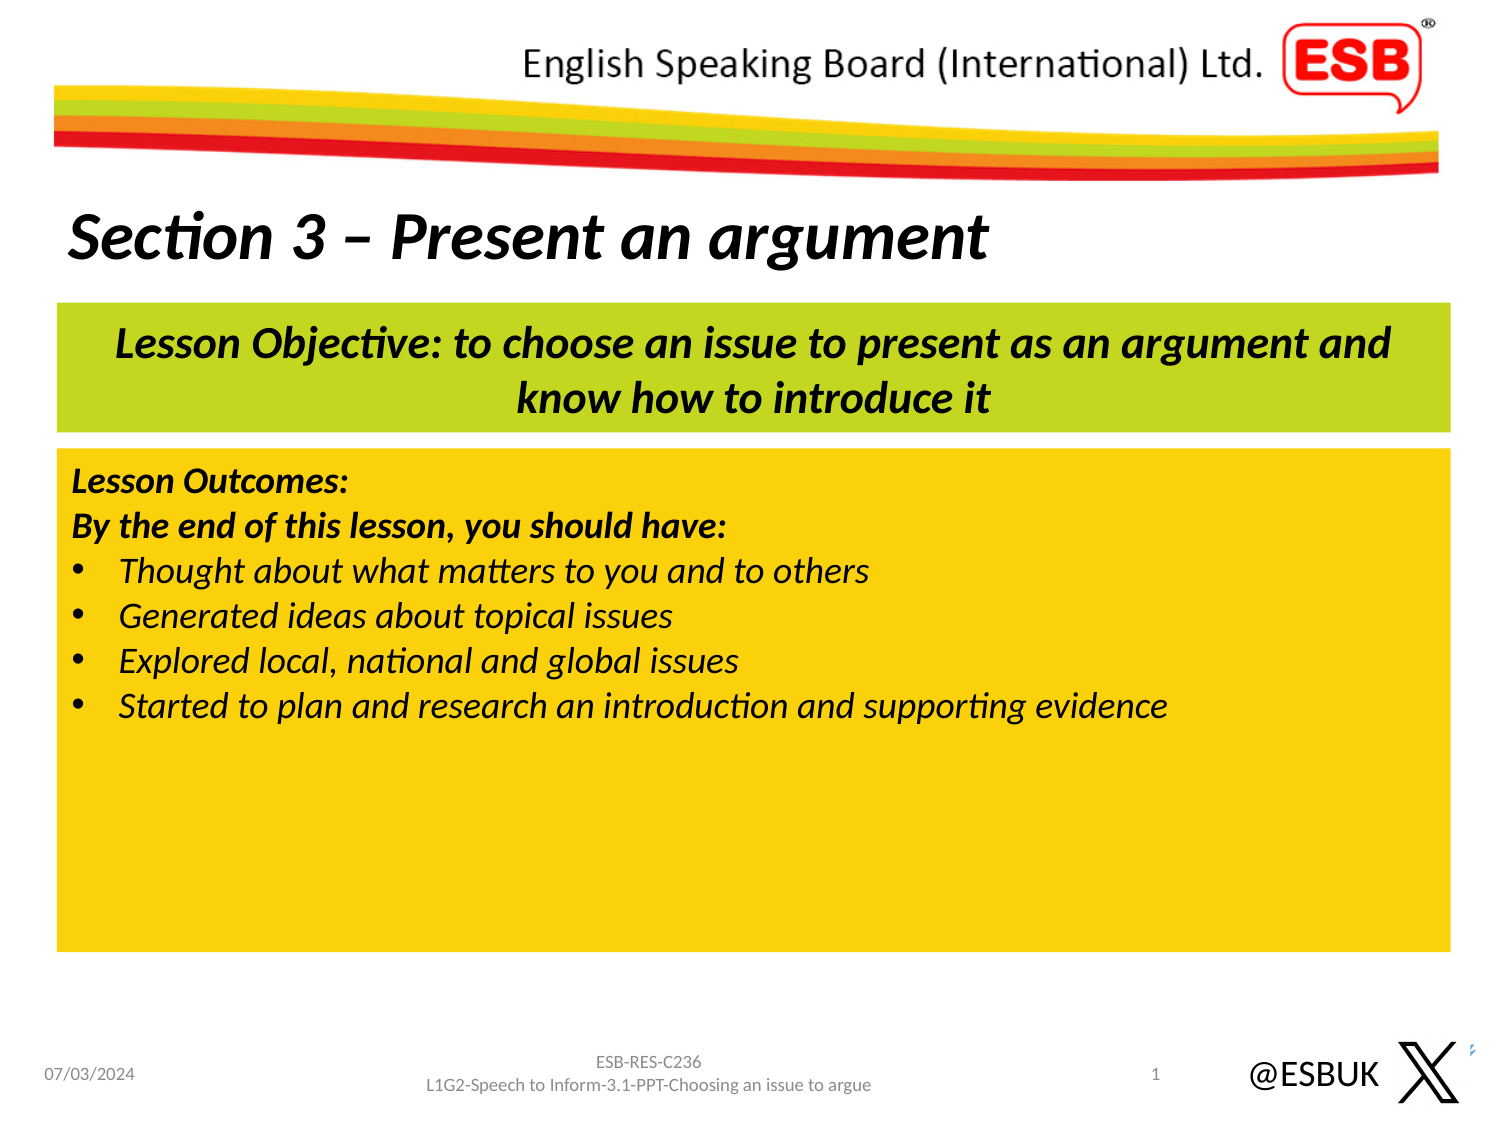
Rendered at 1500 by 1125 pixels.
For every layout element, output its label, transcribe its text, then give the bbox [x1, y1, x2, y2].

text_box Lesson Outcomes: By the end of this lesson, you should have: Thought about what matters to you and to others Generated ideas about topical issues Explored local, national and global issues Started to plan and research an introduction and supporting evidence [56, 447, 1452, 953]
text_box Section 3 – Present an argument [53, 172, 1347, 303]
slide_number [29, 1042, 367, 1103]
footer ESB-RES-C236 L1G2-Speech to Inform-3.1-PPT-Choosing an issue to argue [395, 1042, 902, 1103]
text_box Lesson Objective: to choose an issue to present as an argument and know how to introduce it [56, 302, 1452, 433]
picture [1390, 1029, 1476, 1116]
slide_number 1 [930, 1042, 1176, 1103]
picture [0, 0, 1500, 189]
